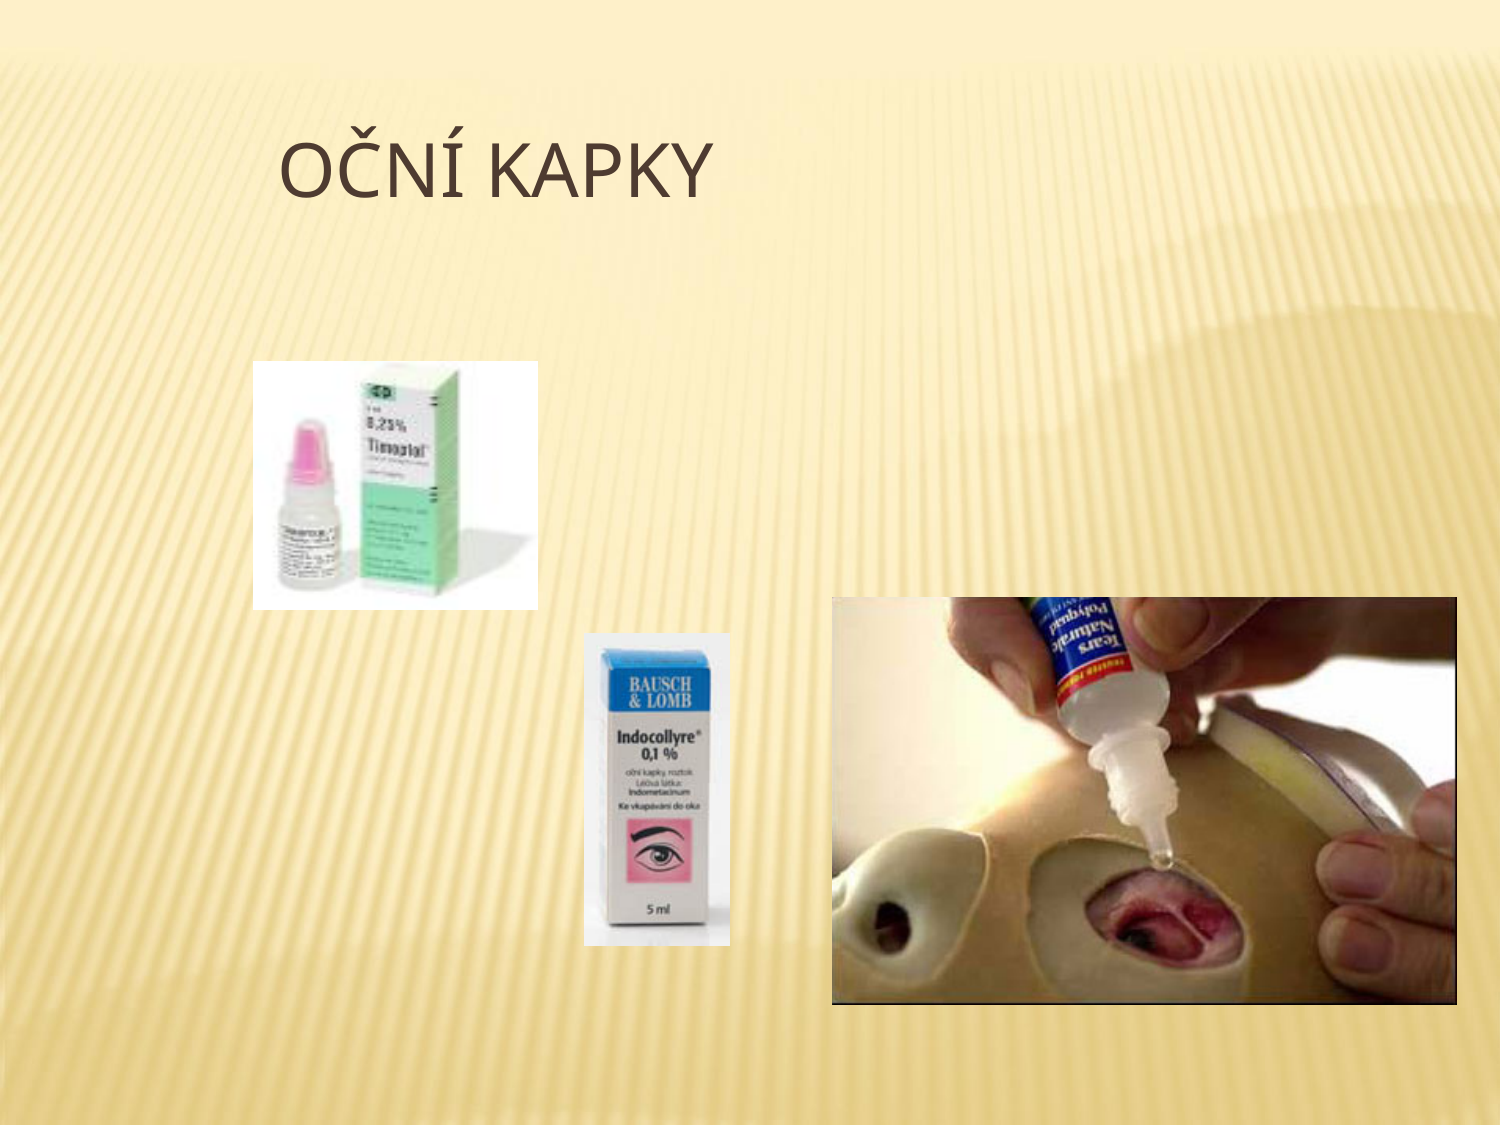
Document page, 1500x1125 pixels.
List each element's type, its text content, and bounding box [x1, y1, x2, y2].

picture [0, 0, 1500, 1125]
title Oční kapky [262, 50, 1500, 285]
